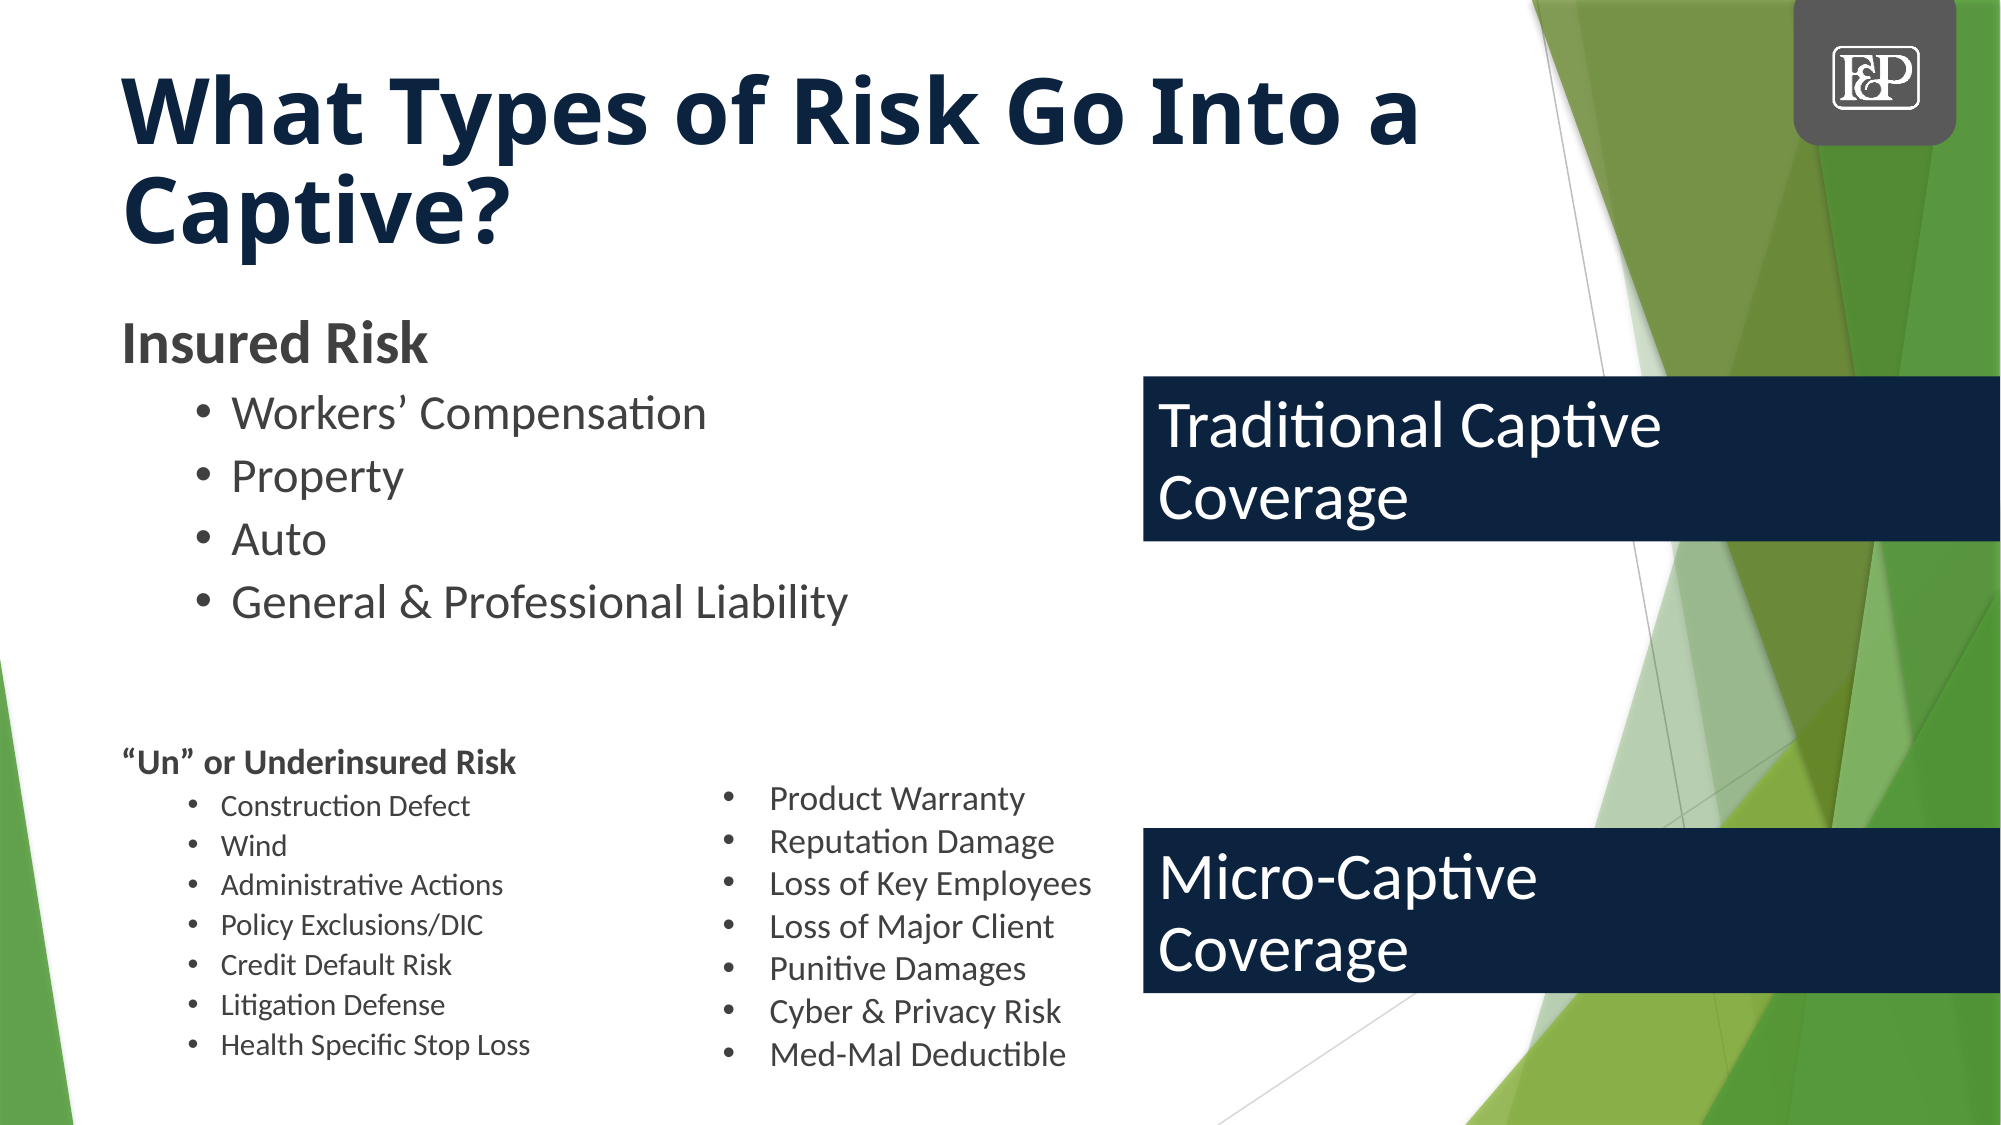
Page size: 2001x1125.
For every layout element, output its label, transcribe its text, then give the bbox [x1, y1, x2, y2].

text_box What Types of Risk Go Into a Captive? [106, 55, 1511, 273]
text_box [1791, 0, 1958, 148]
text_box Product Warranty Reputation Damage Loss of Key Employees Loss of Major Client Punitive Damages Cyber & Privacy Risk Med-Mal Deductible [708, 768, 1209, 1081]
text_box “Un” or Underinsured Risk Construction Defect Wind Administrative Actions Policy Exclusions/DIC Credit Default Risk Litigation Defense Health Specific Stop Loss [106, 736, 1462, 1071]
text_box [1462, 827, 2000, 995]
text_box Micro-Captive Coverage [1209, 860, 1631, 993]
text_box Traditional Captive Coverage [1146, 347, 1696, 541]
text_box [1462, 375, 2000, 543]
text_box Insured Risk Workers’ Compensation Property Auto General & Professional Liability [106, 303, 1697, 637]
picture [1818, 30, 1927, 122]
